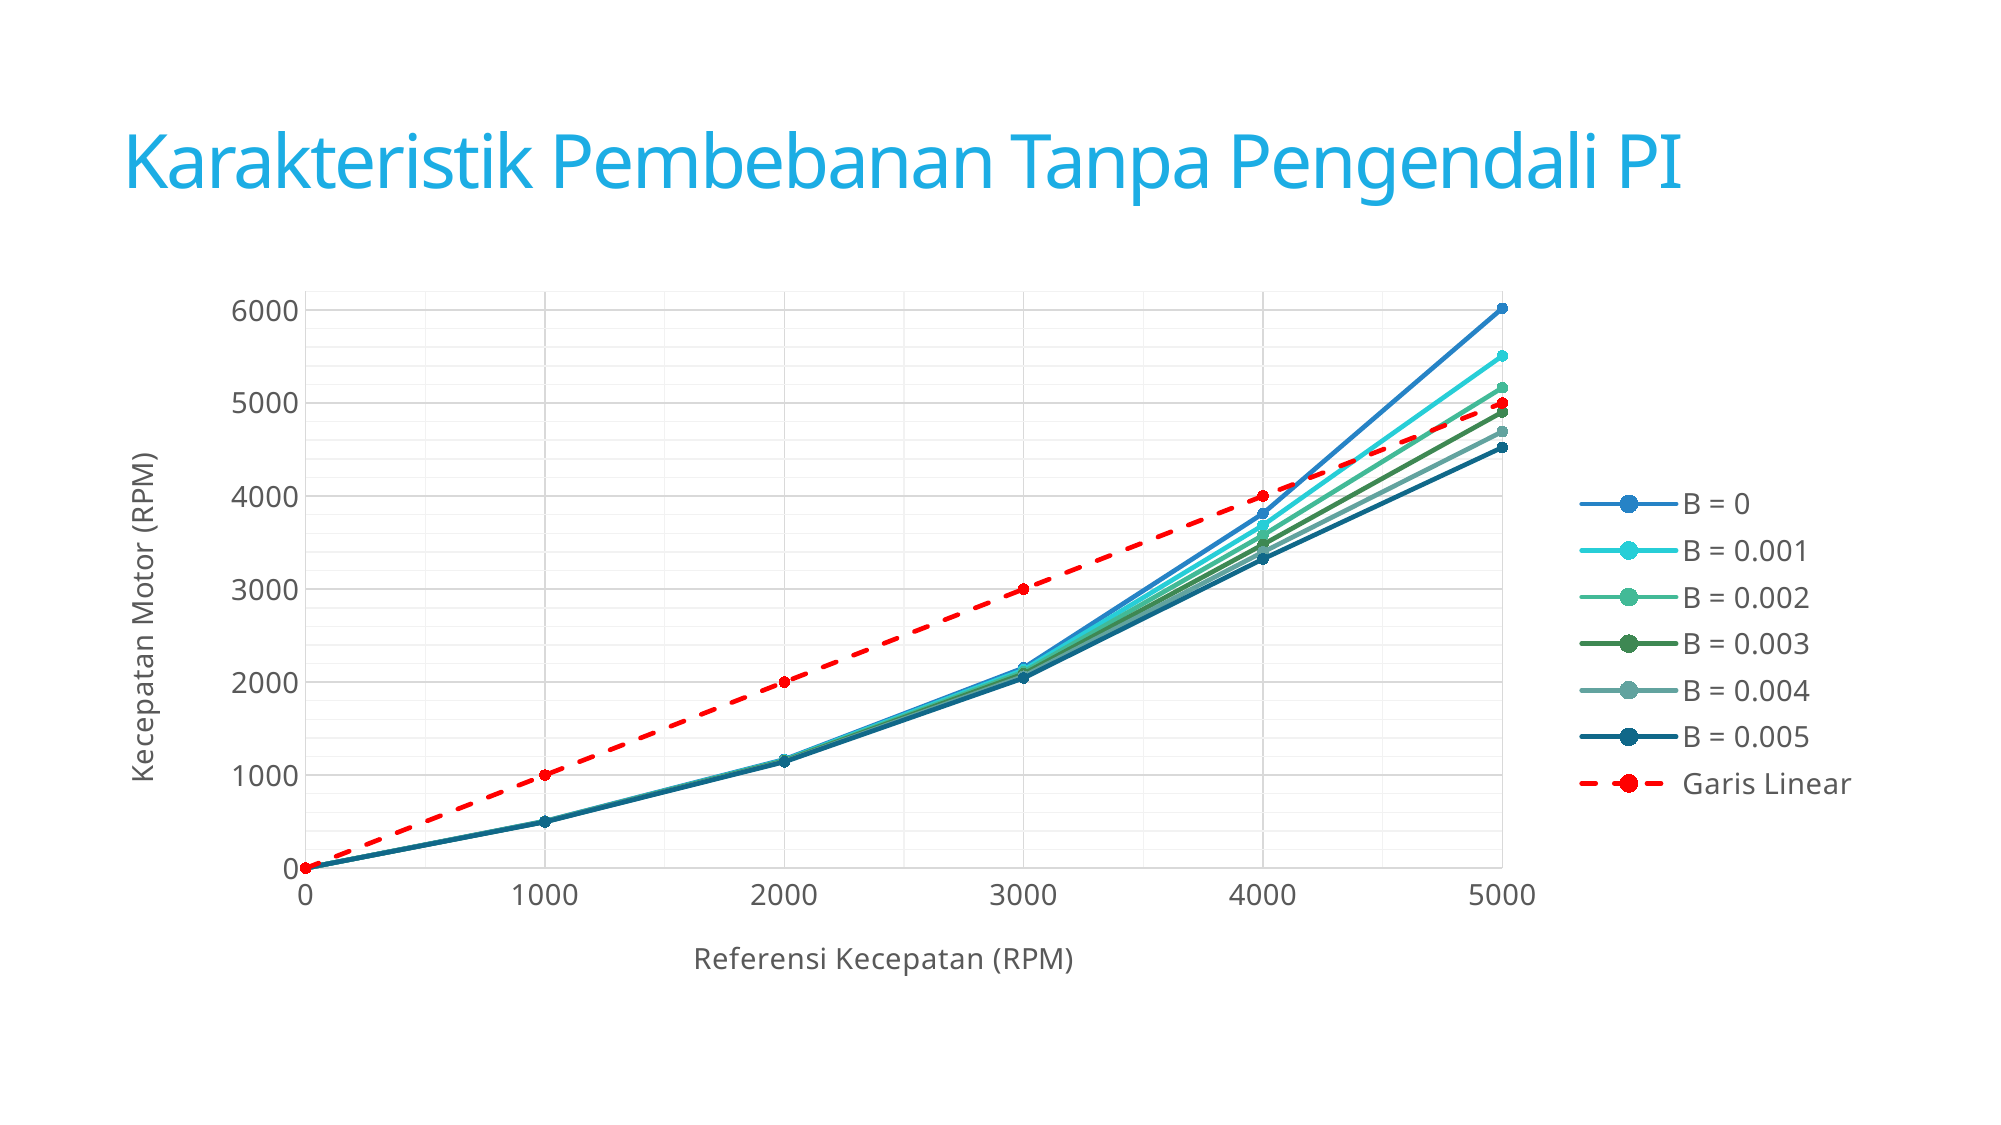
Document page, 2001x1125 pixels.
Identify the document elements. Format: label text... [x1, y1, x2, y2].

chart [110, 274, 1876, 1013]
title Karakteristik Pembebanan Tanpa Pengendali PI [107, 81, 1875, 250]
